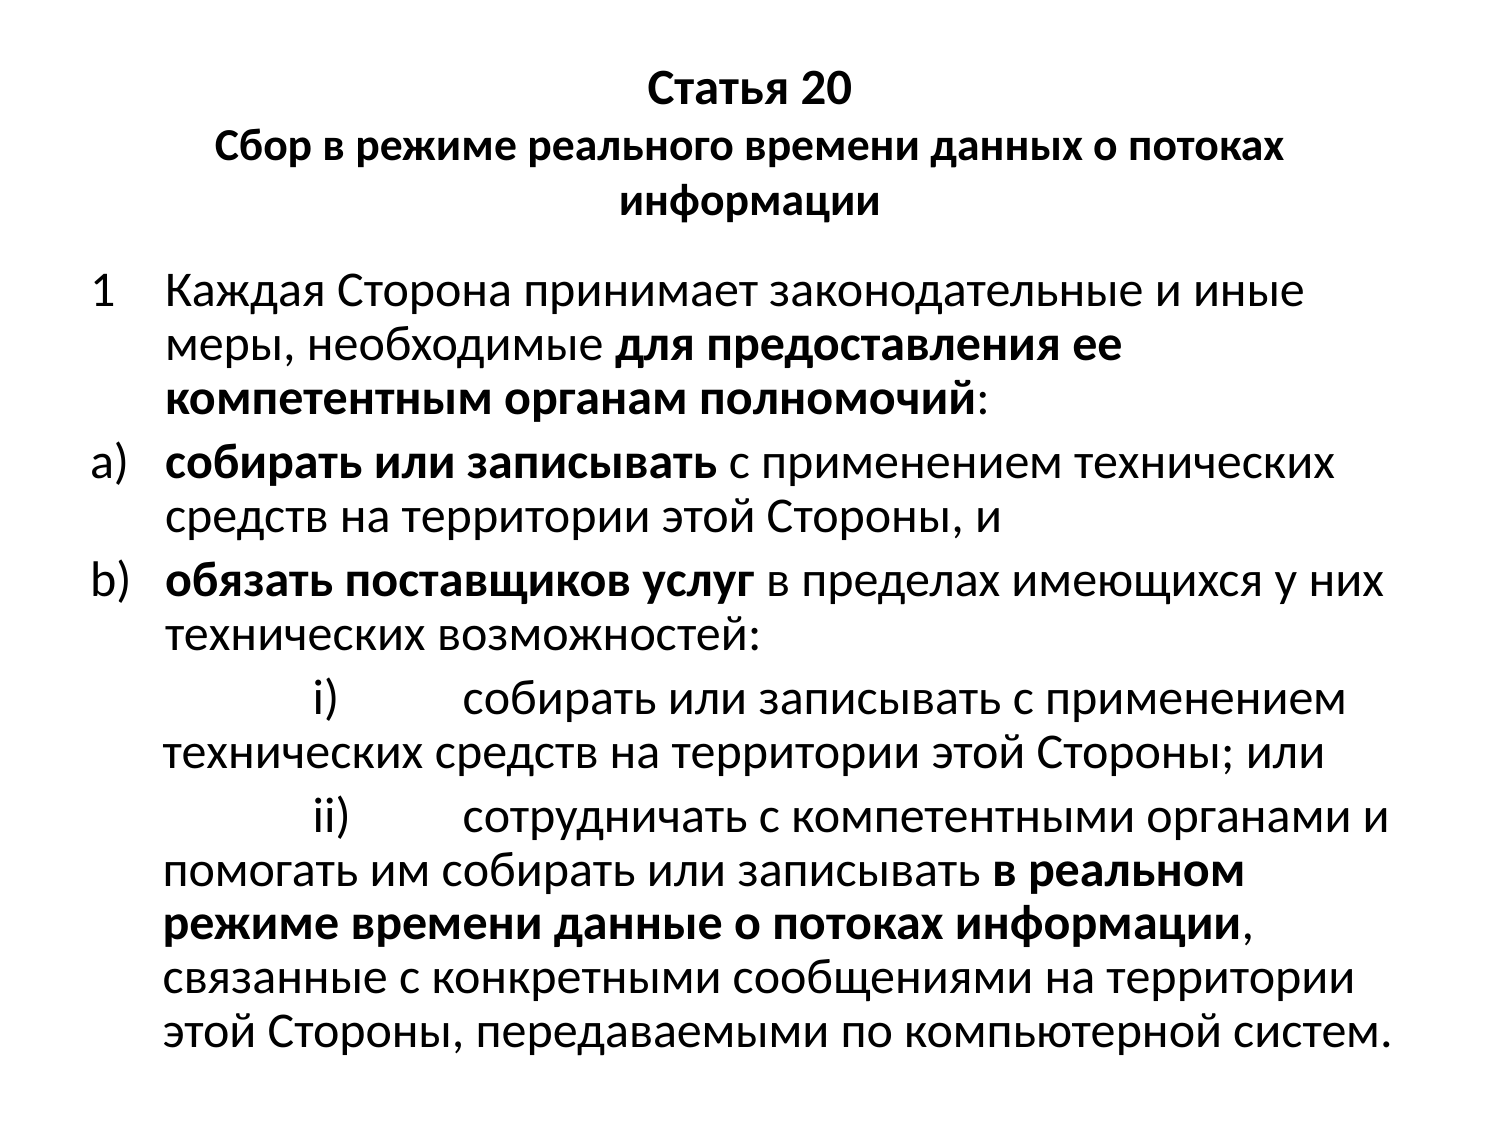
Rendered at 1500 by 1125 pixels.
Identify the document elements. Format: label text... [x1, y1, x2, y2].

title Статья 20 Сбор в режиме реального времени данных о потоках информации [74, 44, 1426, 233]
list 1 Каждая Сторона принимает законодательные и иные меры, необходимые для предоставления ее компетентным органам полномочий: a) собирать или записывать с применением технических средств на территории этой Стороны, и b) обязать поставщиков услуг в пределах имеющихся у них технических возможностей: i) собирать или записывать с применением технических средств на территории этой Стороны; или ii) сотрудничать с компетентными органами и помогать им собирать или записывать в реальном режиме времени данные о потоках информации, связанные с конкретными сообщениями на территории этой Стороны, передаваемыми по компьютерной систем. [74, 255, 1426, 1086]
